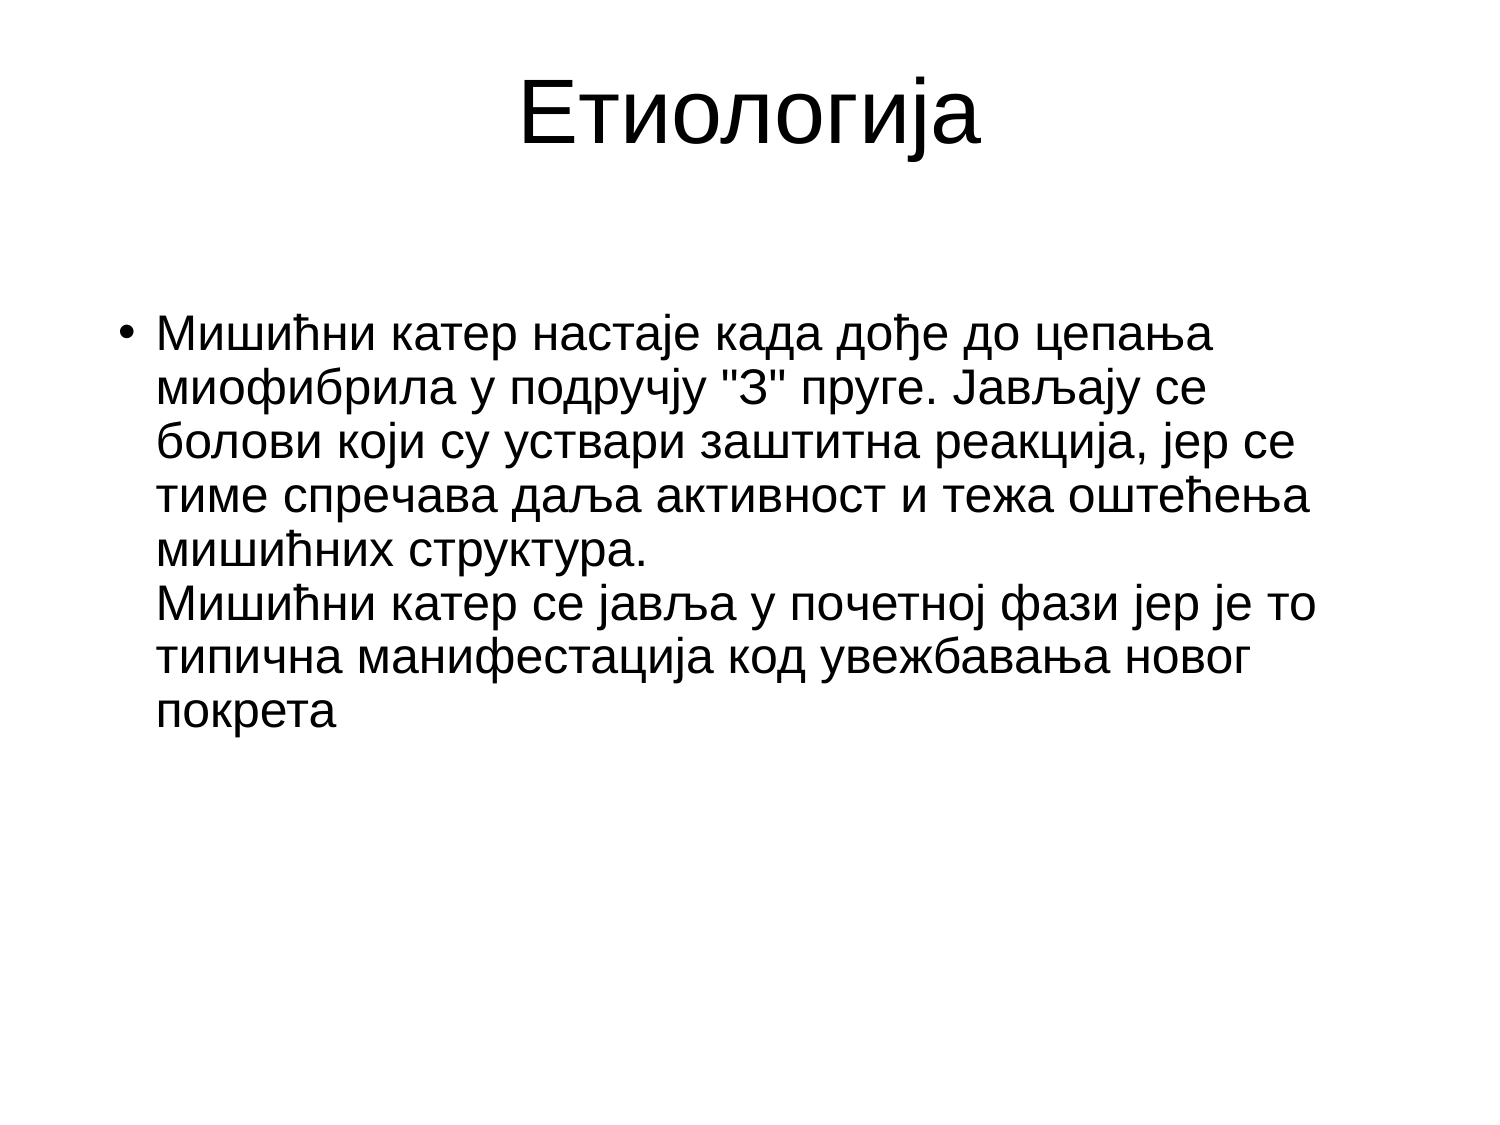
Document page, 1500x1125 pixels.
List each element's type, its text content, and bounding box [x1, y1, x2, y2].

title Етиологија [103, 59, 1397, 278]
list Мишићни катер настаје када дође до цепања миофибрила у подручју "З" пруге. Јављају се болови који су уствари заштитна реакција, јер се тиме спречава даља активност и тежа оштећења мишићних структура. Мишићни катер се јавља у почетној фази јер је то типична манифестација код увежбавања новог покрета [103, 299, 1397, 1014]
